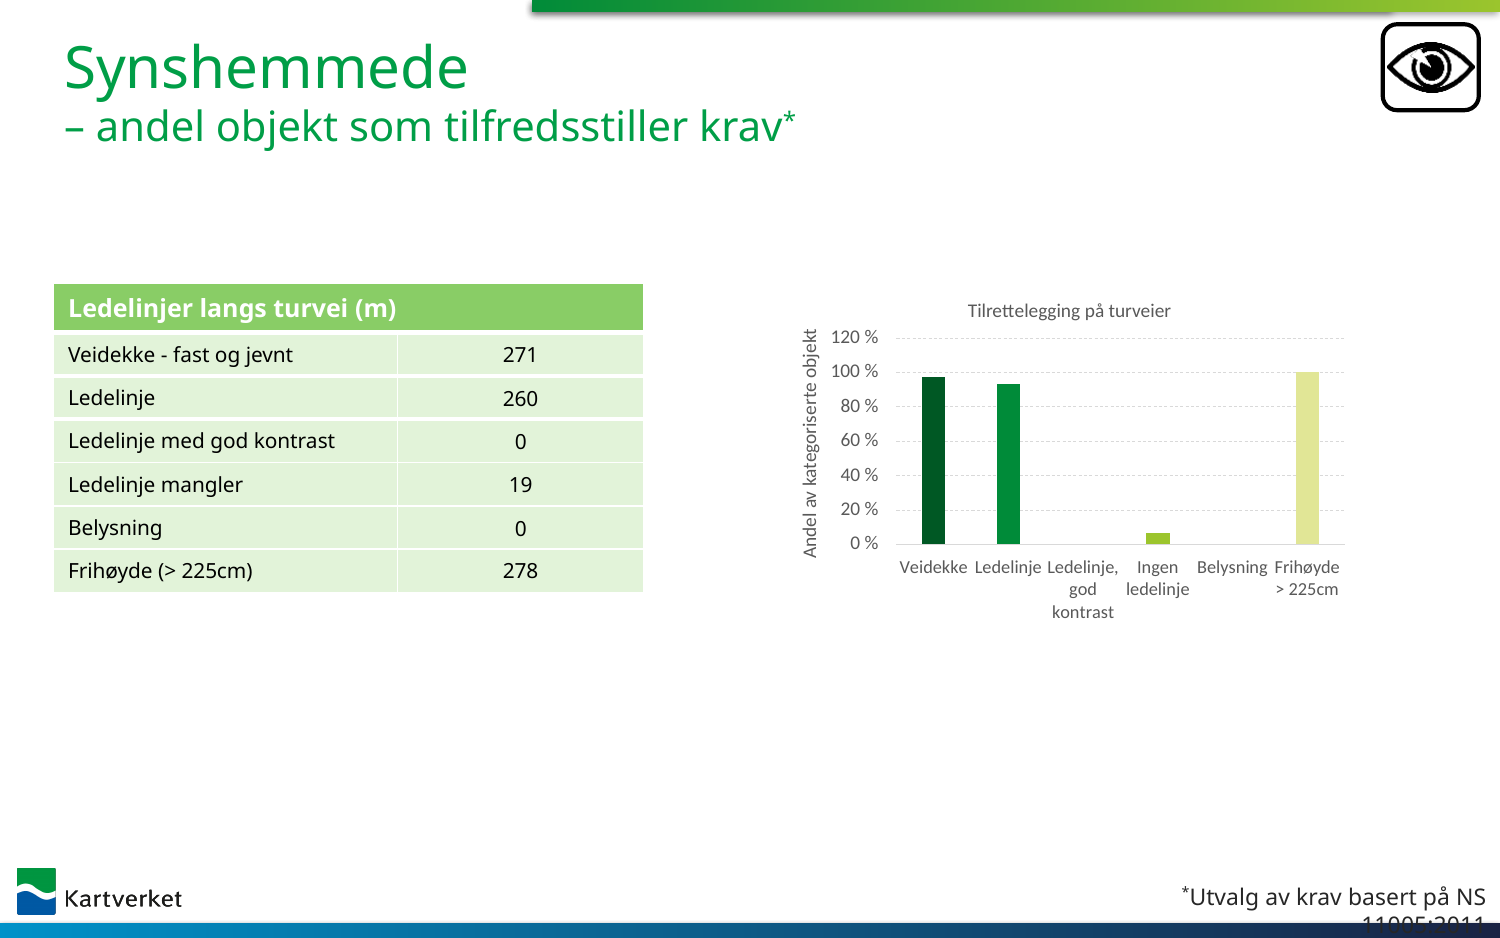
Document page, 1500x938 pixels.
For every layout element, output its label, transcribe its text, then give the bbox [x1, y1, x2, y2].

table_cell 278 [398, 550, 643, 592]
table_cell 0 [398, 421, 643, 462]
table_cell Ledelinje mangler [54, 463, 397, 505]
table_header Ledelinjer langs turvei (m) [54, 284, 643, 330]
table_cell Belysning [54, 507, 397, 548]
text_box *Utvalg av krav basert på NS 11005:2011 [1068, 873, 1500, 938]
table_cell 0 [398, 507, 643, 548]
table_cell 271 [398, 335, 643, 374]
text_box Synshemmede – andel objekt som tilfredsstiller krav* [49, 24, 1431, 158]
picture [791, 291, 1348, 630]
table_cell 19 [398, 463, 643, 505]
table_cell 260 [398, 378, 643, 417]
table_cell Veidekke - fast og jevnt [54, 335, 397, 374]
table_cell Ledelinje [54, 378, 397, 417]
table_cell Ledelinje med god kontrast [54, 421, 397, 462]
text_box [1382, 24, 1480, 111]
table_cell Frihøyde (> 225cm) [54, 550, 397, 592]
